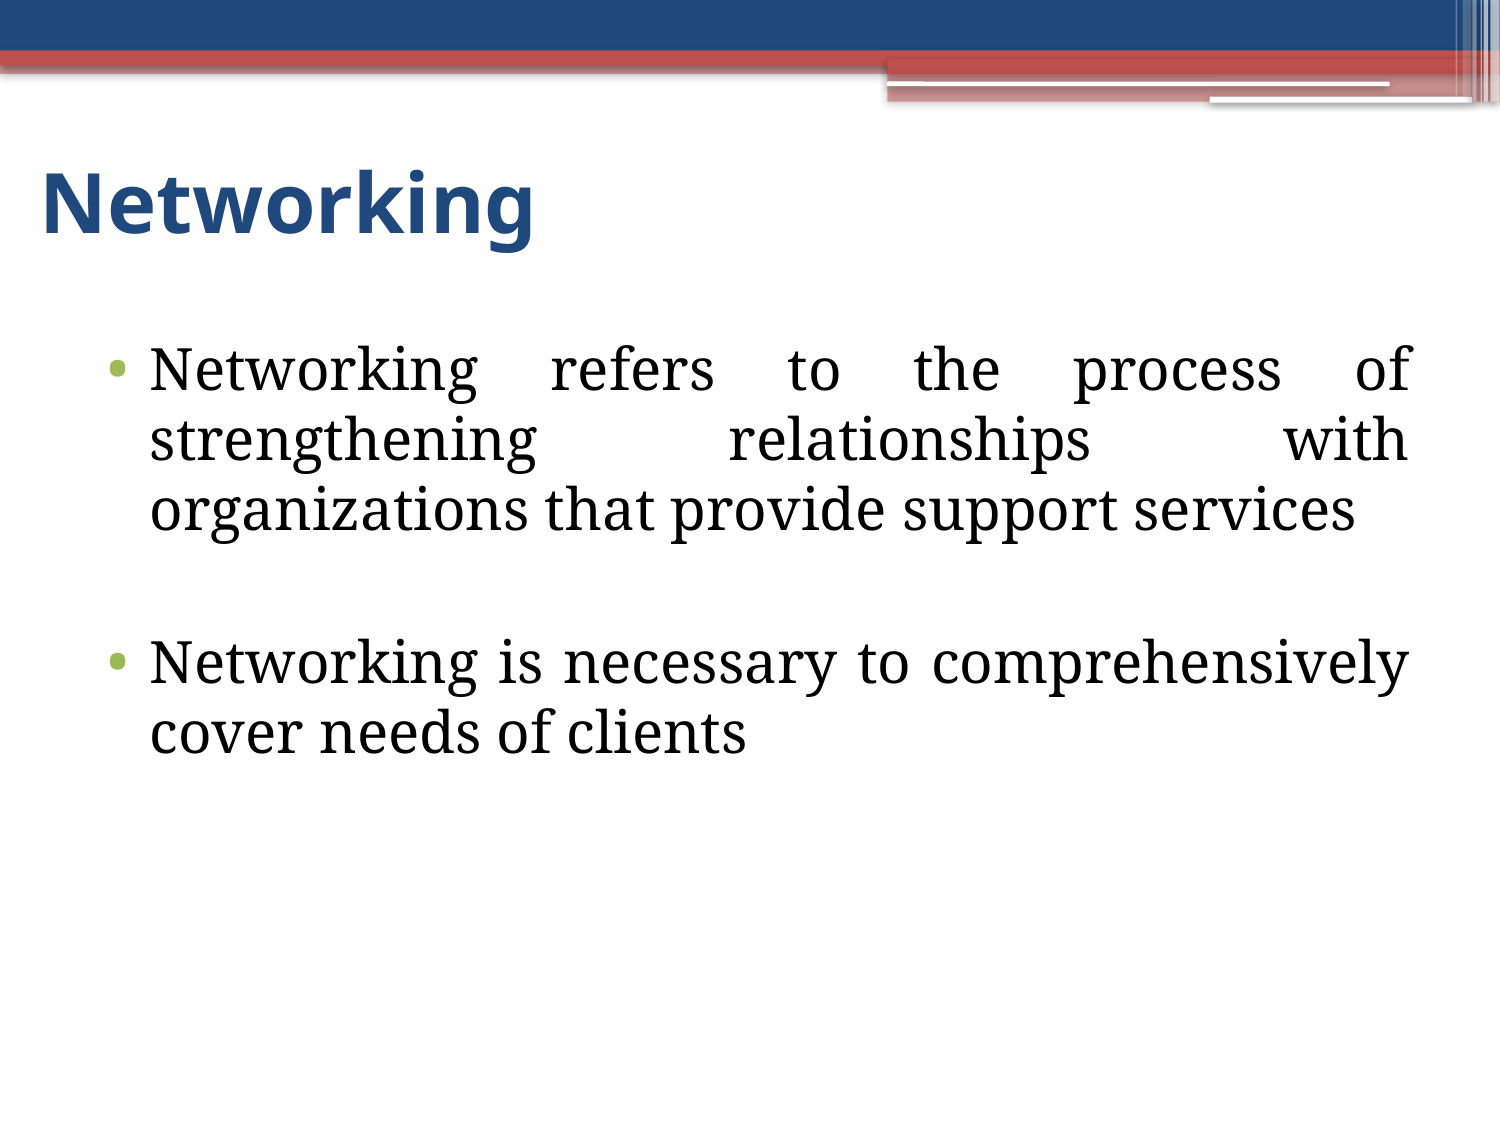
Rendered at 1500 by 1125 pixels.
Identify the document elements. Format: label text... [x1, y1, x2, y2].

list Networking refers to the process of strengthening relationships with organizations that provide support services Networking is necessary to comprehensively cover needs of clients [75, 324, 1425, 1035]
title Networking [24, 112, 1375, 288]
